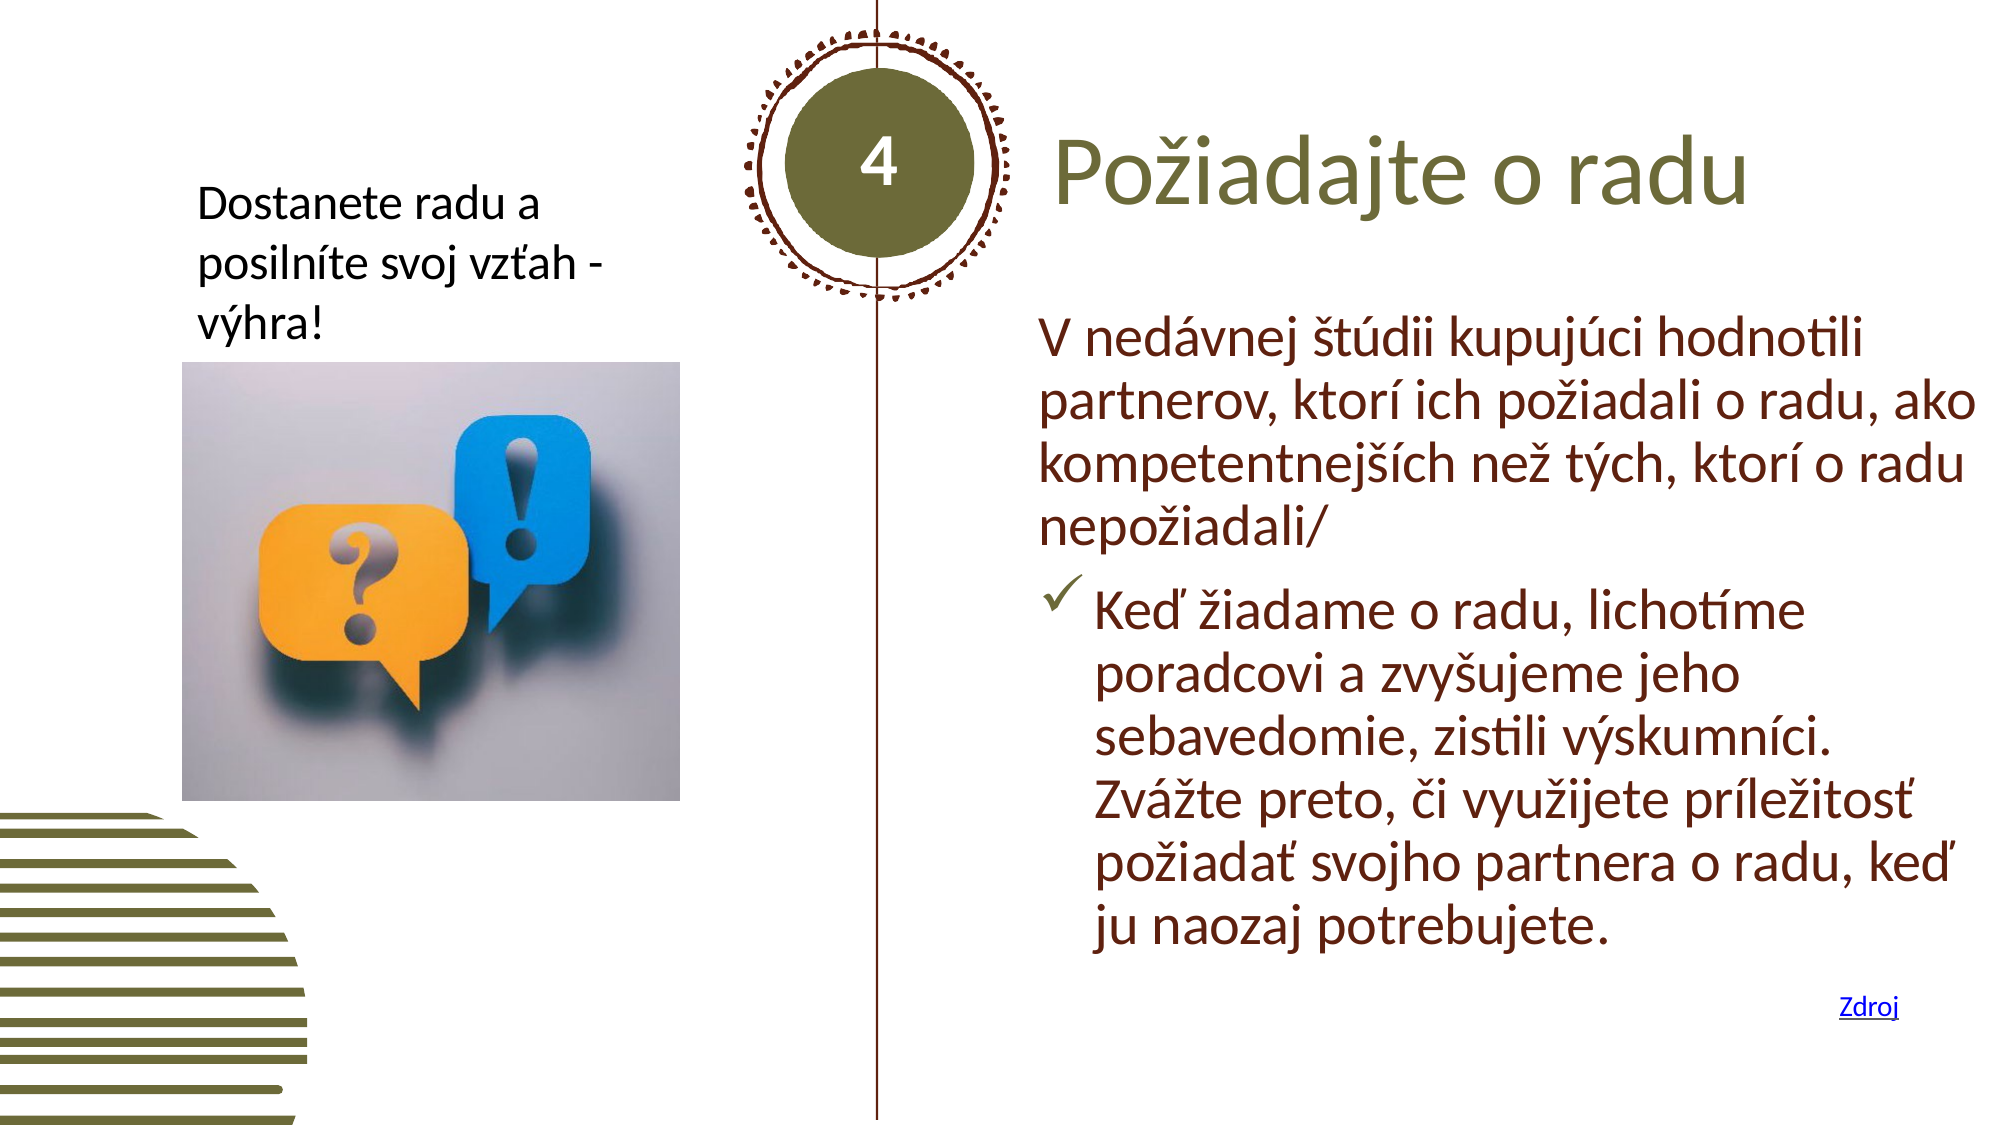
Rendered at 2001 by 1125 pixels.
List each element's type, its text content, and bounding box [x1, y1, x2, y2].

text_box [0, 1018, 308, 1028]
text_box [0, 859, 238, 869]
text_box [0, 956, 298, 967]
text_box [744, 0, 1011, 1121]
text_box [0, 987, 306, 997]
title Požiadajte o radu [1050, 103, 1900, 293]
text_box Dostanete radu a posilníte svoj vzťah - výhra! [195, 167, 664, 350]
text_box [0, 812, 164, 820]
text_box V nedávnej štúdii kupujúci hodnotili partnerov, ktorí ich požiadali o radu, ako kompetentnejších než tých, ktorí o radu nepožiadali/ Keď žiadame o radu, lichotíme poradcovi a zvyšujeme jeho sebavedomie, zistili výskumníci. Zvážte preto, či využijete príležitosť požiadať svojho partnera o radu, keď ju naozaj potrebujete. Zdroj [1036, 294, 1982, 1022]
text_box [0, 908, 276, 918]
text_box [0, 1115, 296, 1125]
text_box [0, 1037, 308, 1047]
text_box [0, 1054, 308, 1064]
picture [182, 362, 680, 801]
text_box [0, 932, 289, 942]
text_box [0, 828, 199, 838]
text_box [0, 883, 260, 893]
text_box [0, 1085, 283, 1095]
